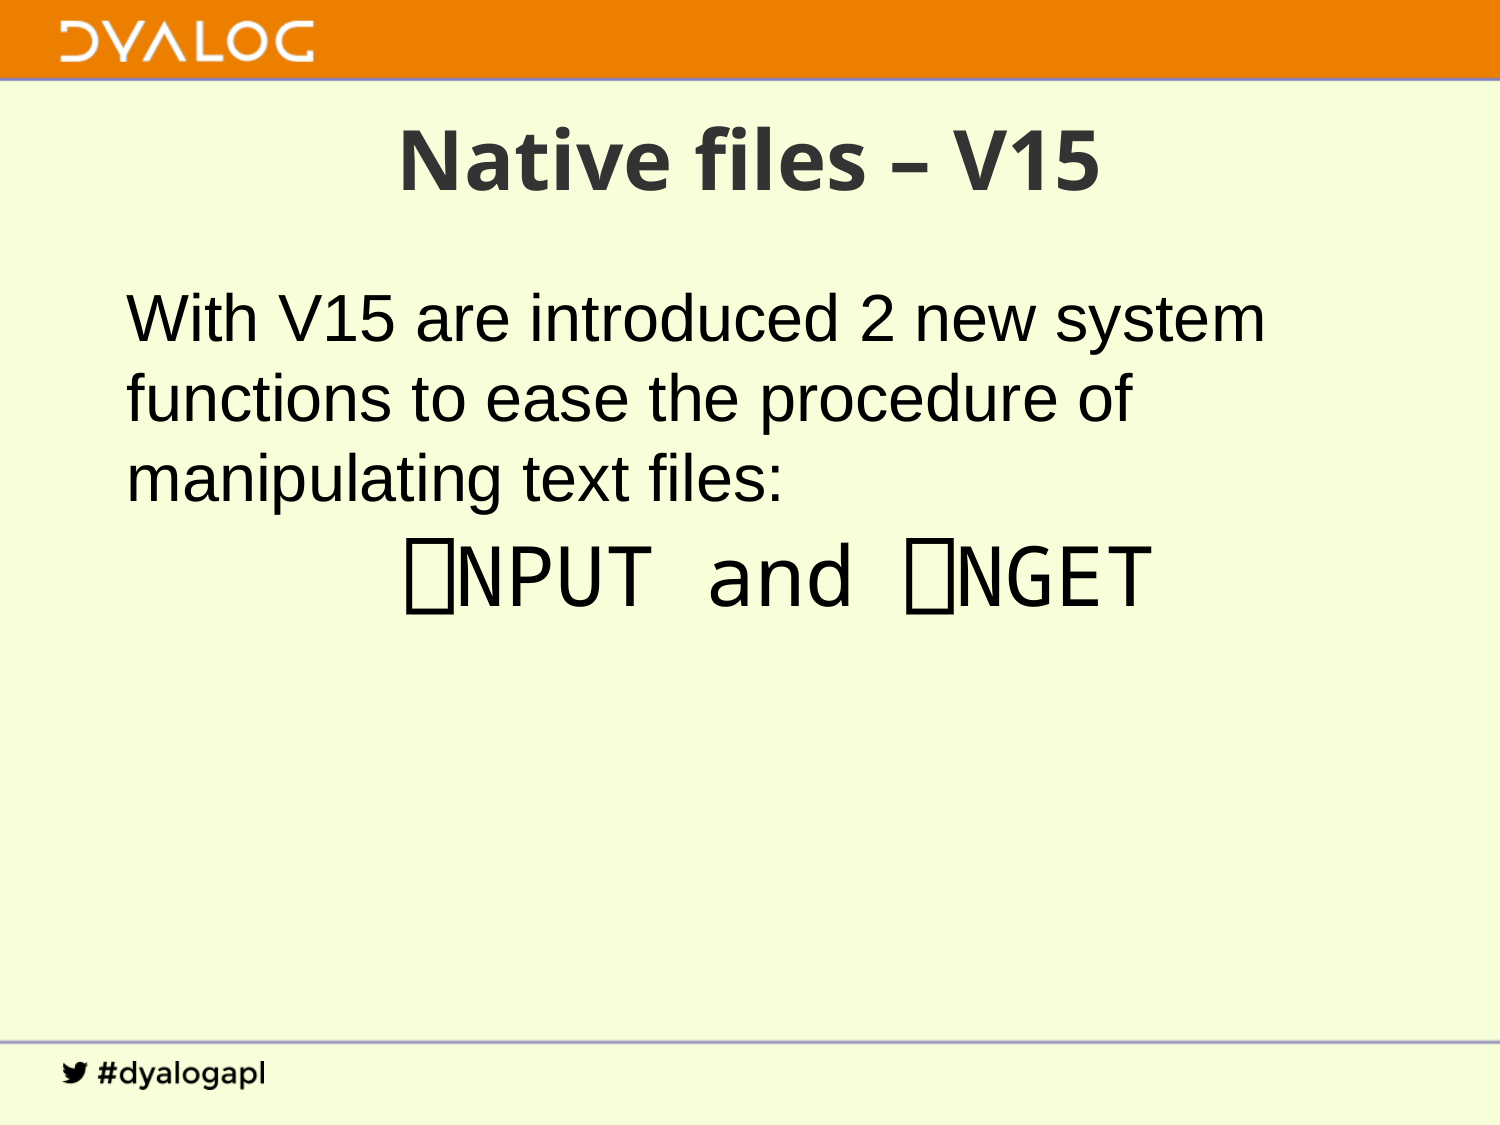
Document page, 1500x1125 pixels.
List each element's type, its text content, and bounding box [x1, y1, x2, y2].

subtitle With V15 are introduced 2 new system functions to ease the procedure of manipulating text files: ⎕NPUT and ⎕NGET [112, 267, 1424, 976]
picture [0, 0, 1500, 1125]
title Native files – V15 [112, 99, 1388, 268]
